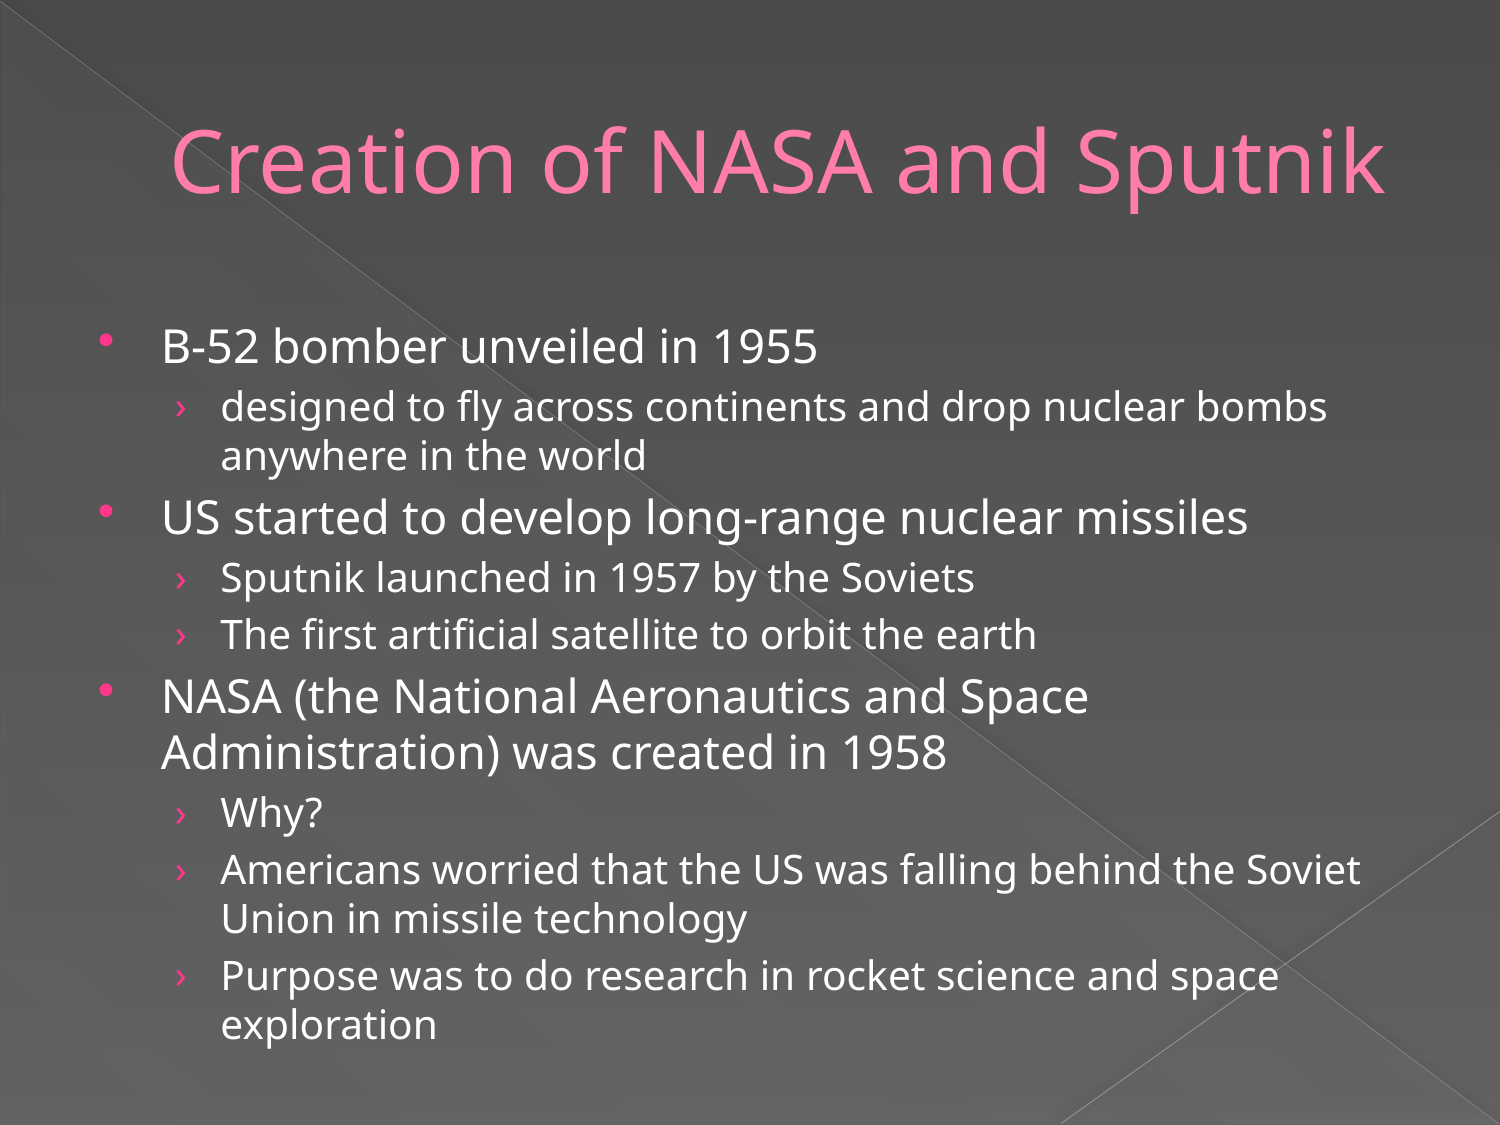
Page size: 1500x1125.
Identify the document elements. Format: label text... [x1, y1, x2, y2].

list B-52 bomber unveiled in 1955 designed to fly across continents and drop nuclear bombs anywhere in the world US started to develop long-range nuclear missiles Sputnik launched in 1957 by the Soviets The first artificial satellite to orbit the earth NASA (the National Aeronautics and Space Administration) was created in 1958 Why? Americans worried that the US was falling behind the Soviet Union in missile technology Purpose was to do research in rocket science and space exploration [75, 308, 1425, 1059]
title Creation of NASA and Sputnik [75, 43, 1425, 274]
